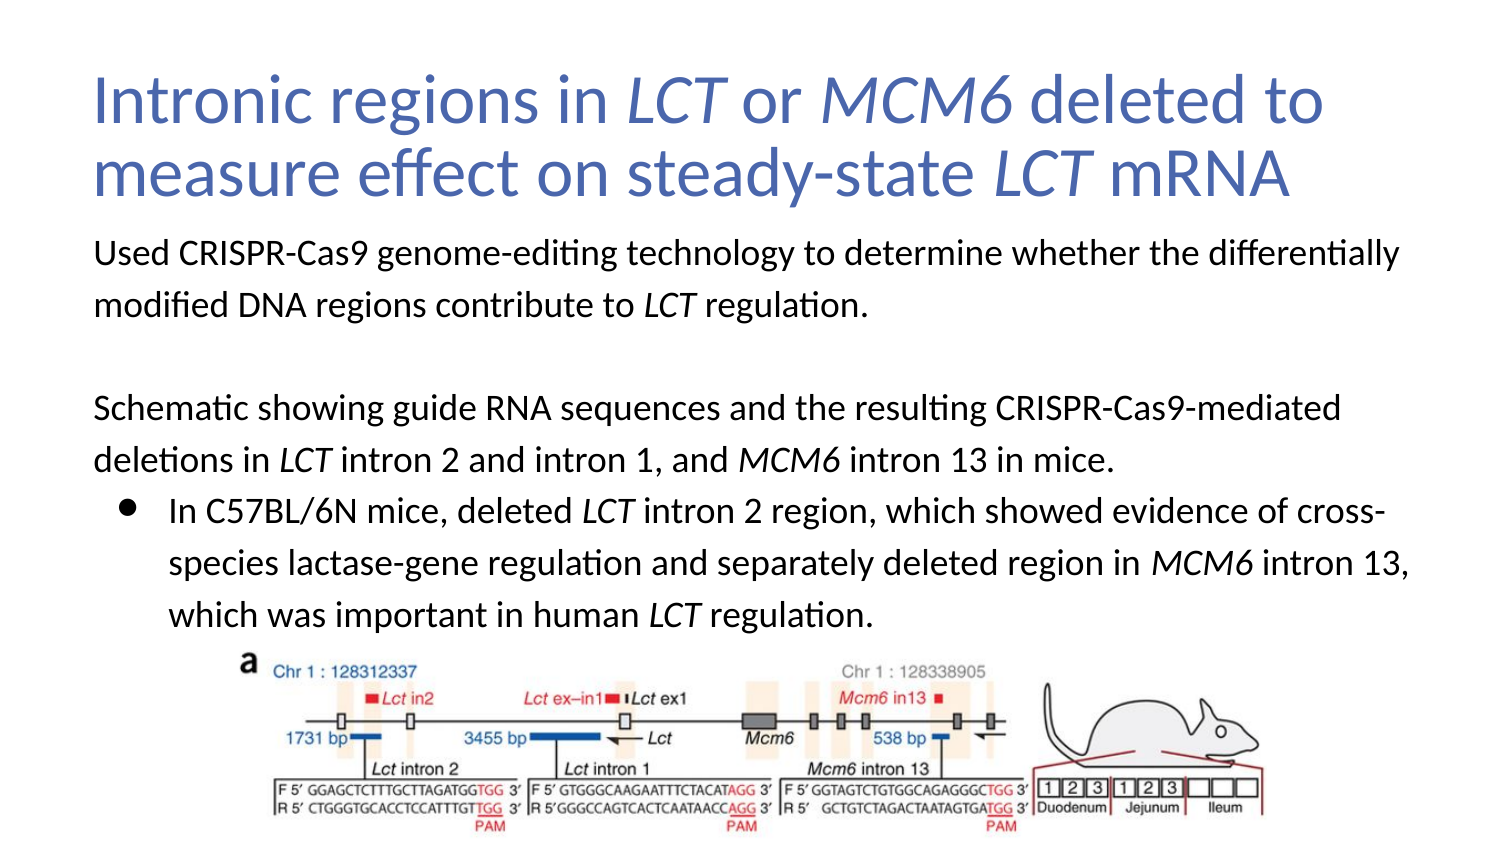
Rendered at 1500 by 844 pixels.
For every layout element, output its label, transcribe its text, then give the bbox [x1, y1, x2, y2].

list Used CRISPR-Cas9 genome-editing technology to determine whether the differentially modified DNA regions contribute to LCT regulation. Schematic showing guide RNA sequences and the resulting CRISPR-Cas9-mediated deletions in LCT intron 2 and intron 1, and MCM6 intron 13 in mice. In C57BL/6N mice, deleted LCT intron 2 region, which showed evidence of cross-species lactase-gene regulation and separately deleted region in MCM6 intron 13, which was important in human LCT regulation. [82, 215, 1454, 679]
title Intronic regions in LCT or MCM6 deleted to measure effect on steady-state LCT mRNA [80, 61, 1407, 216]
picture [219, 639, 1281, 844]
